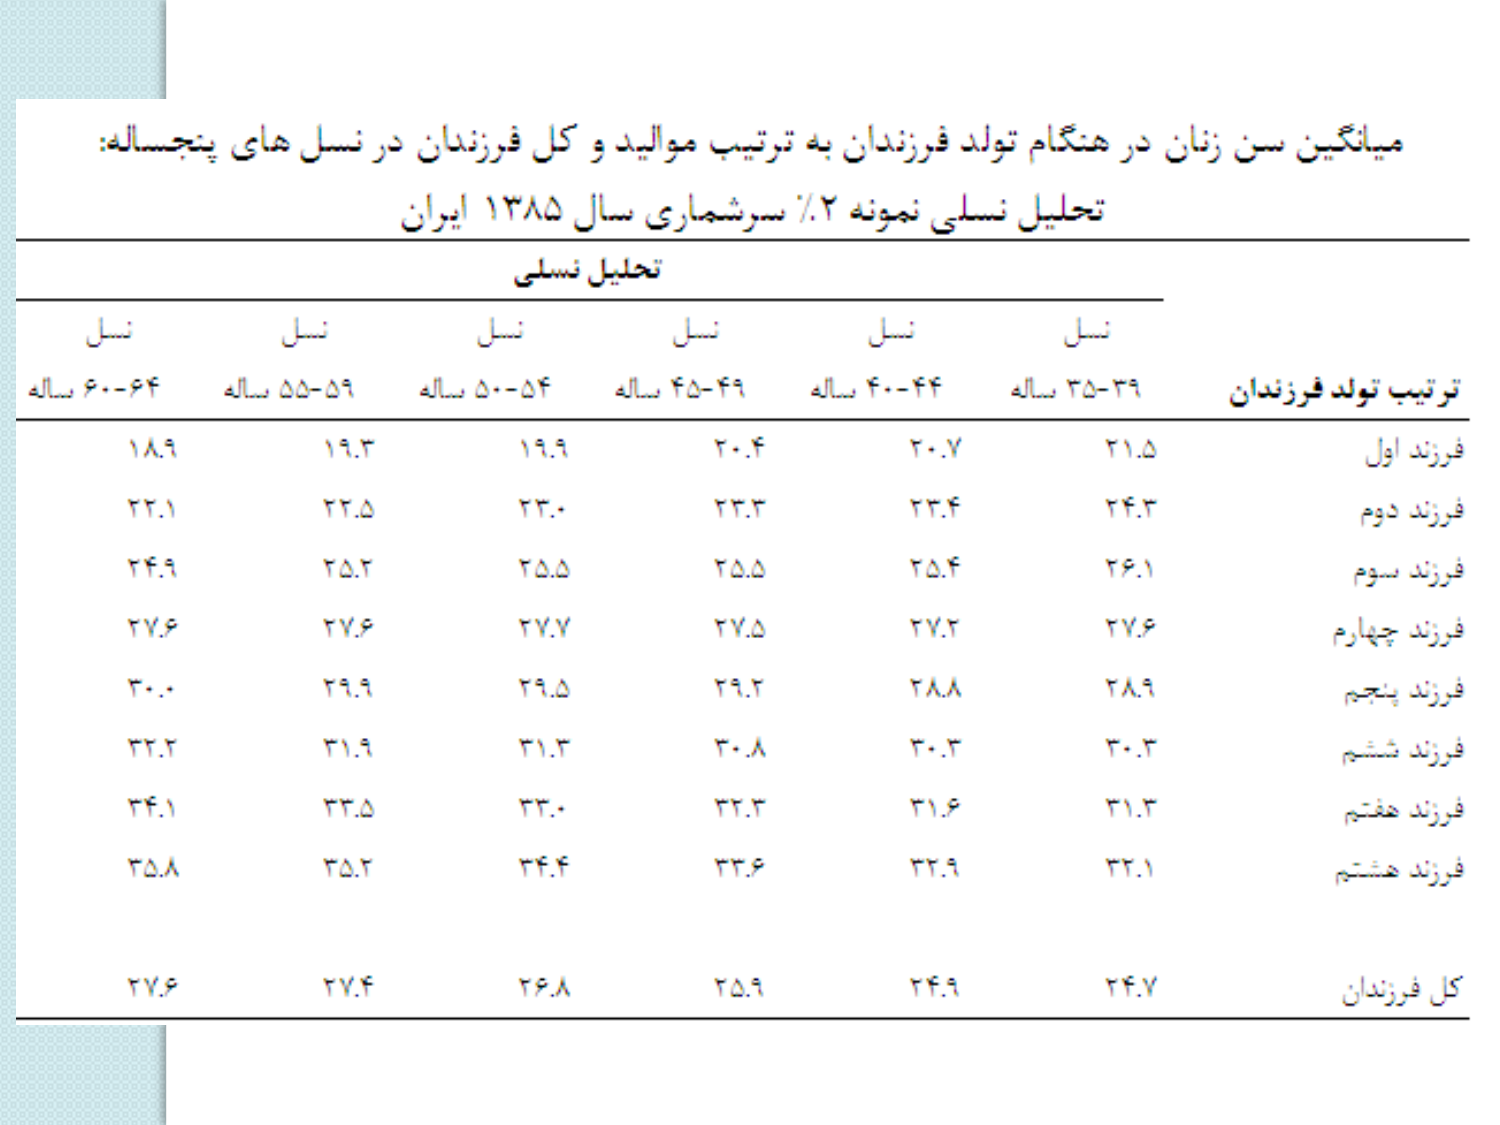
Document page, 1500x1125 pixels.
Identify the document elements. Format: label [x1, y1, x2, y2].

picture [15, 99, 1485, 1026]
